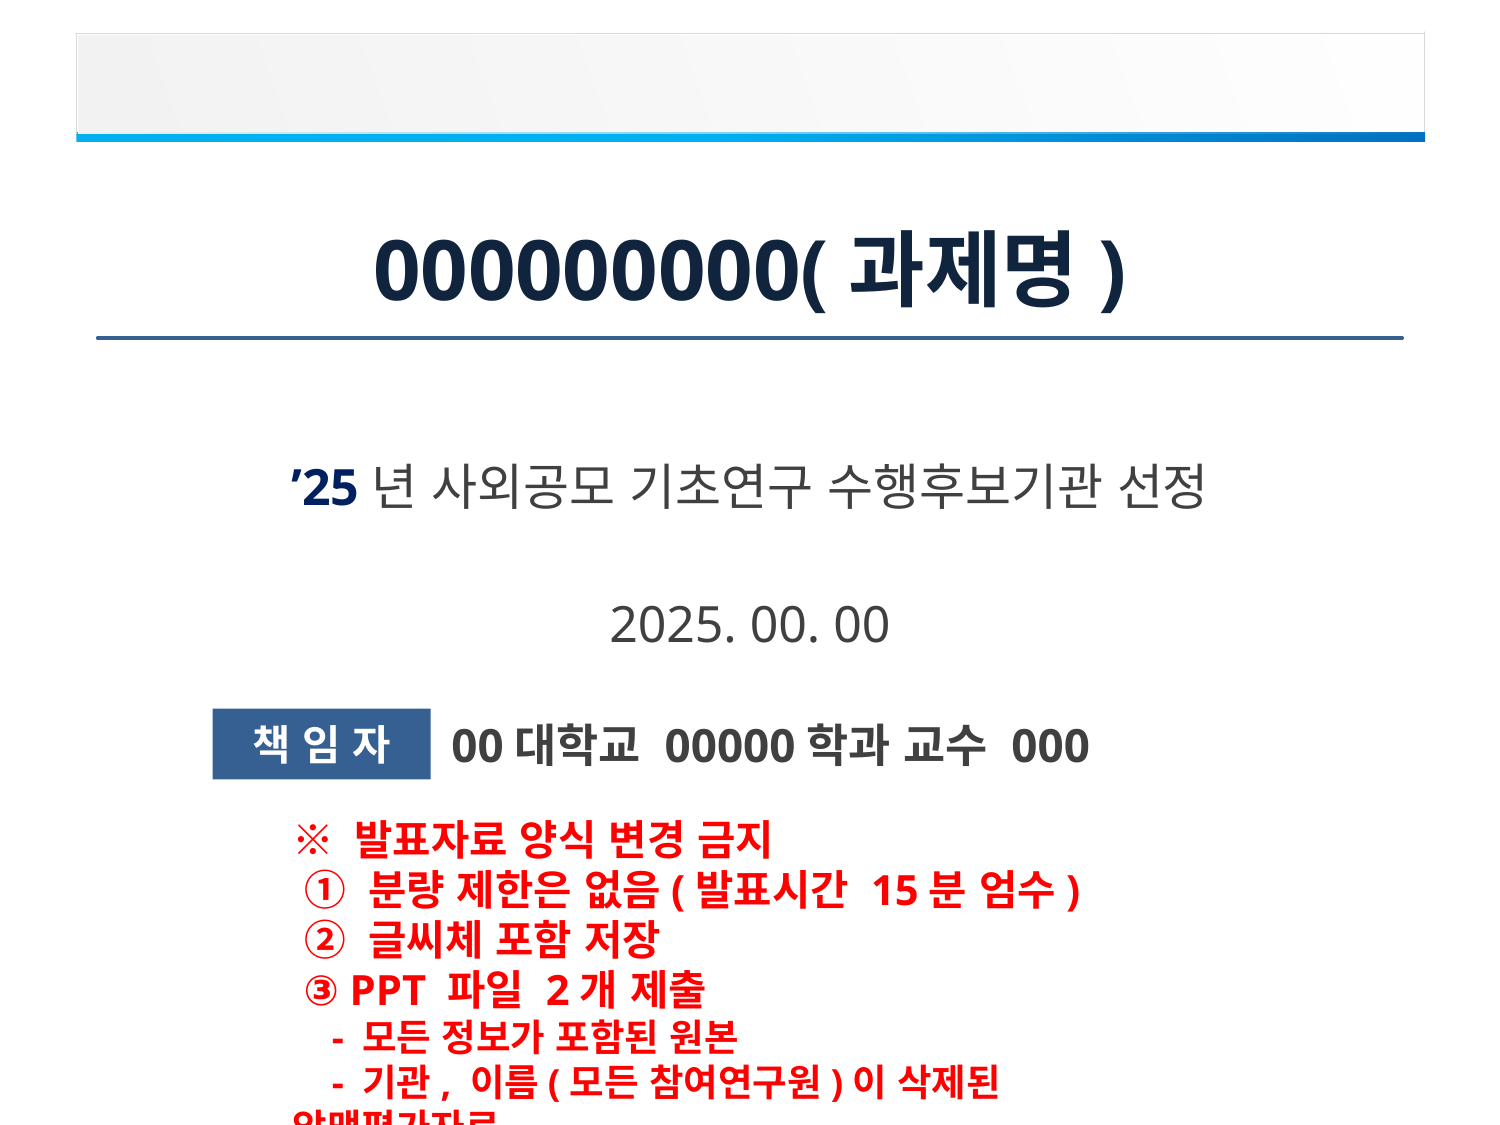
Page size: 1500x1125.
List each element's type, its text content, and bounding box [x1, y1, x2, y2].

text_box 2025. 00. 00 [0, 584, 1500, 660]
text_box 000000000(과제명) [116, 210, 1384, 325]
text_box [95, 336, 1405, 340]
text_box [212, 708, 1500, 780]
text_box ※ 발표자료 양식 변경 금지 ① 분량 제한은 없음(발표시간 15분 엄수) ② 글씨체 포함 저장 ③ PPT 파일 2개 제출 - 모든 정보가 포함된 원본 - 기관, 이름(모든 참여연구원)이 삭제된 암맹평가자료 [278, 806, 1223, 1125]
text_box ’25년 사외공모 기초연구 수행후보기관 선정 [0, 448, 1500, 523]
